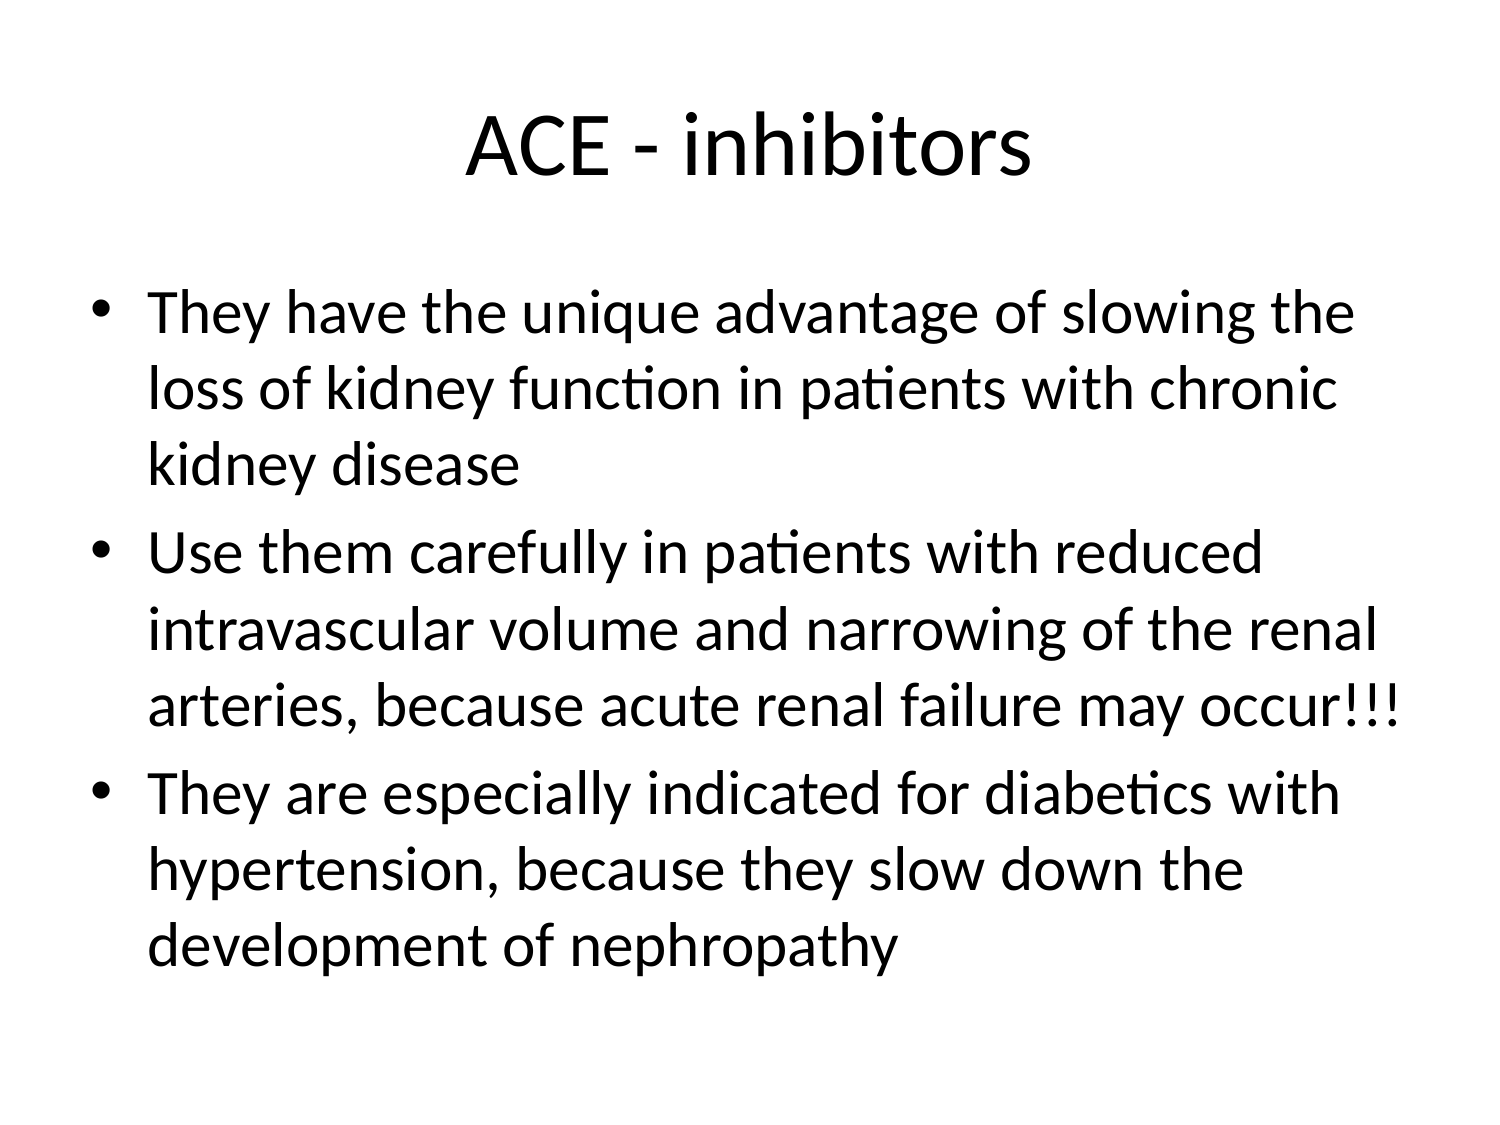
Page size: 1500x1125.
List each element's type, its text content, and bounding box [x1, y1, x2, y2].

list They have the unique advantage of slowing the loss of kidney function in patients with chronic kidney disease Use them carefully in patients with reduced intravascular volume and narrowing of the renal arteries, because acute renal failure may occur!!! They are especially indicated for diabetics with hypertension, because they slow down the development of nephropathy [75, 262, 1425, 1005]
title ACE - inhibitors [75, 45, 1425, 233]
